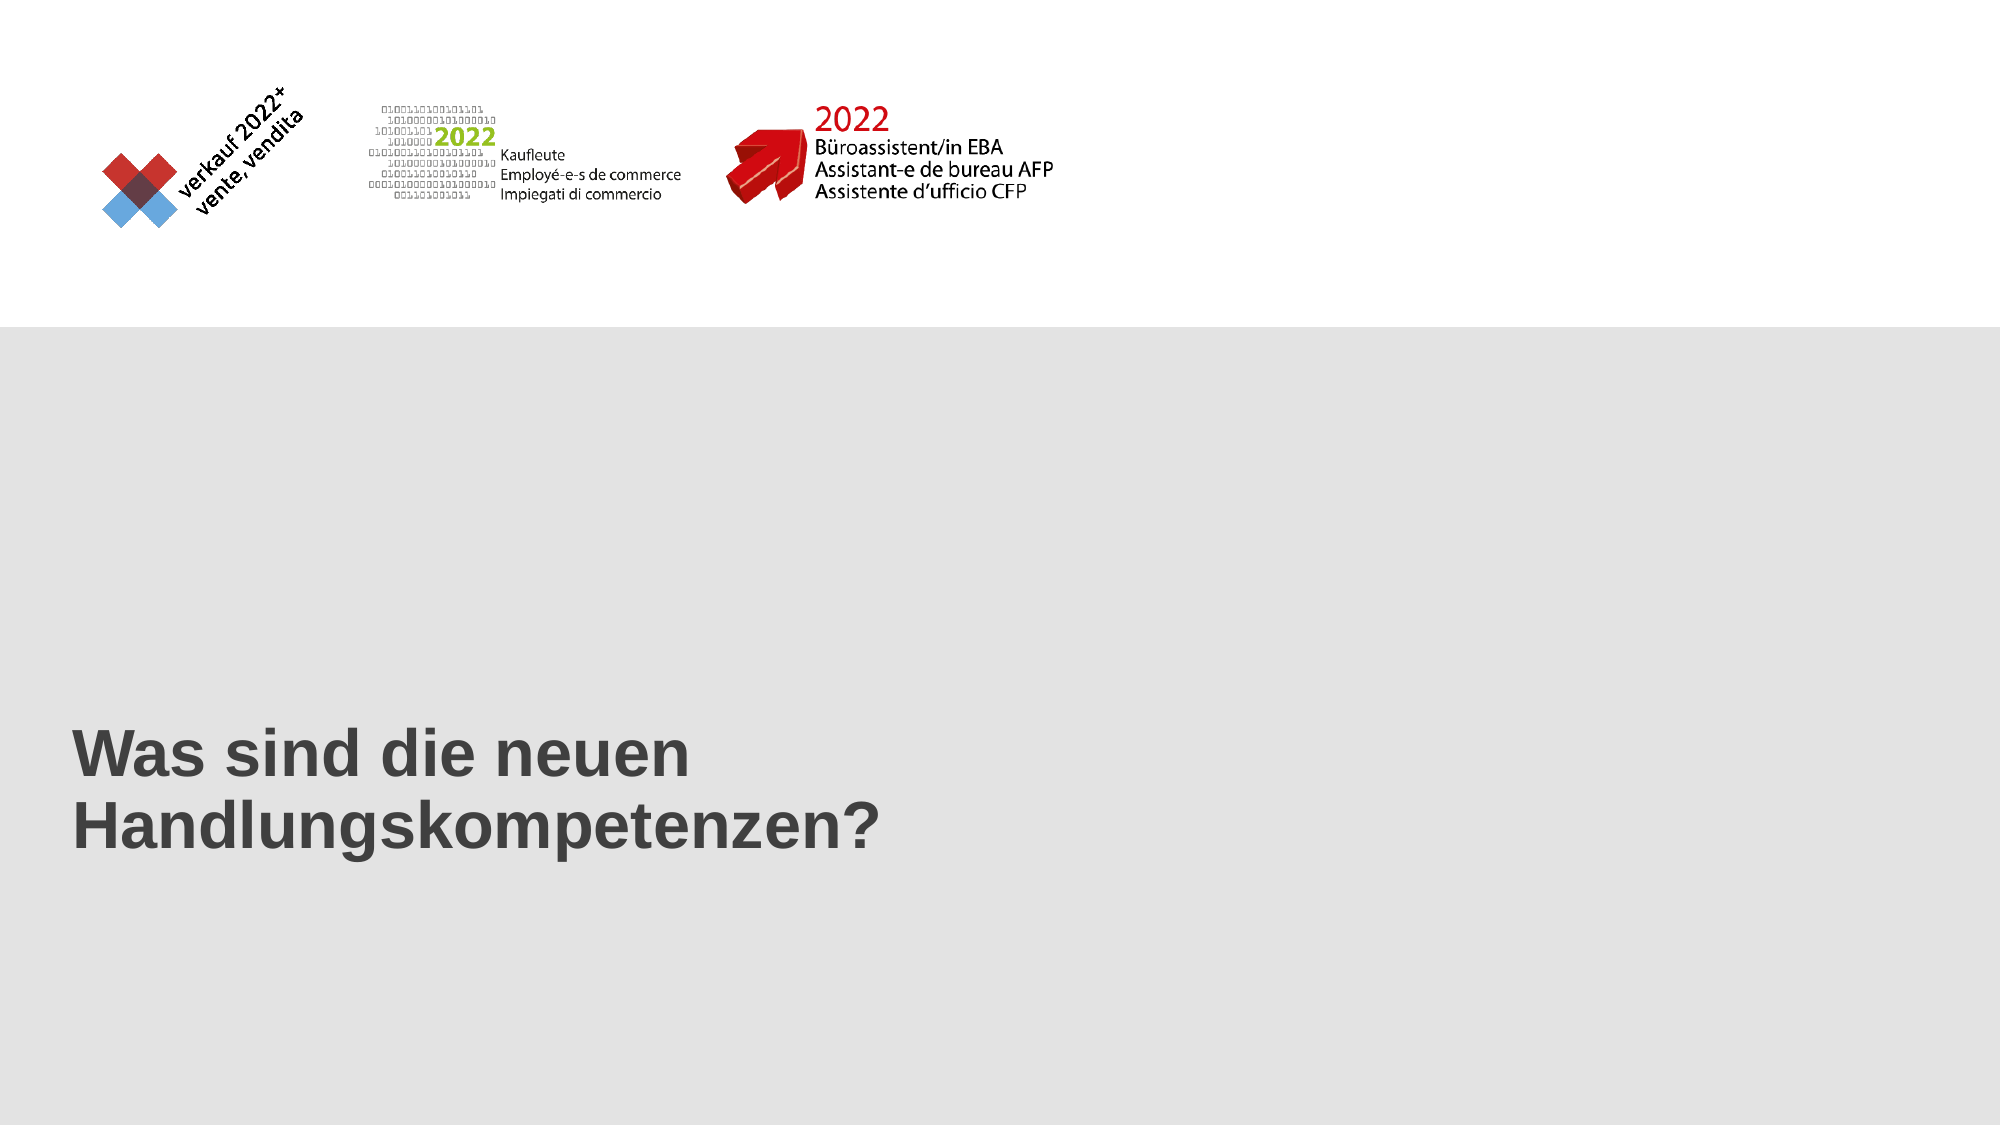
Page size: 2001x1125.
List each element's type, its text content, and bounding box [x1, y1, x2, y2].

picture [102, 87, 303, 228]
picture [726, 106, 1053, 204]
picture [369, 106, 681, 204]
title Was sind die neuen Handlungskompetenzen? [72, 655, 1082, 864]
